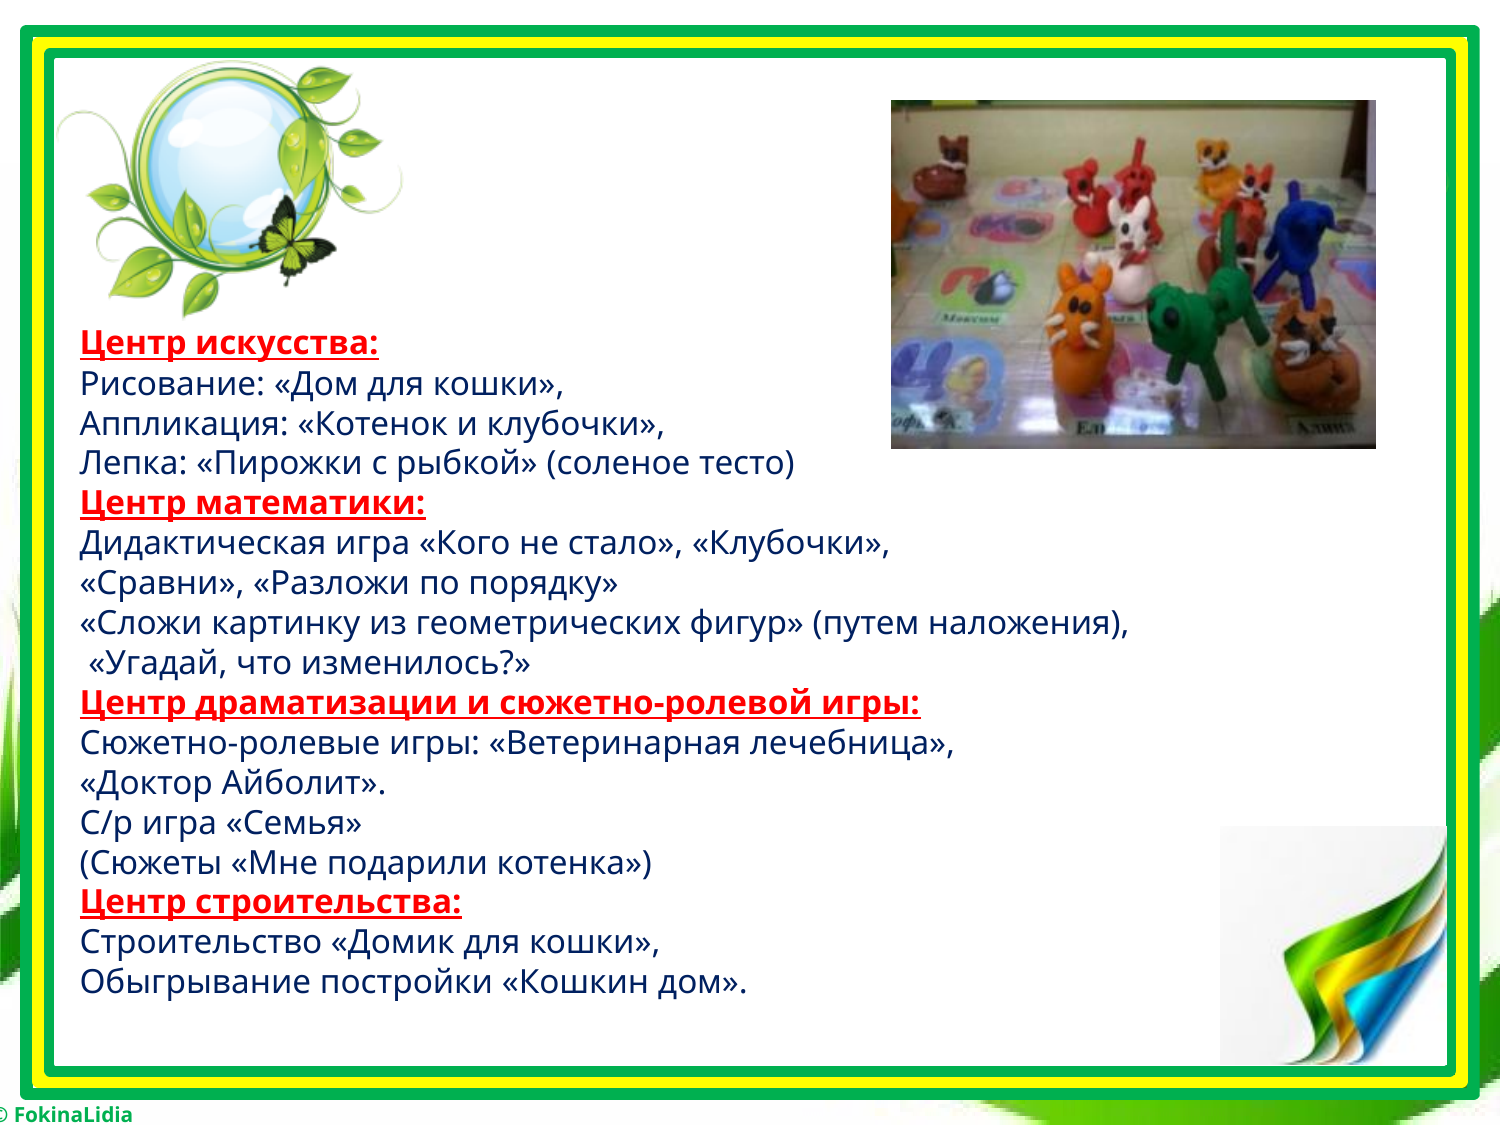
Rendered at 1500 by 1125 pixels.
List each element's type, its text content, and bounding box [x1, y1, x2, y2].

picture [0, 0, 1500, 1125]
picture [0, 1108, 6, 1121]
text_box Центр искусства: Рисование: «Дом для кошки», Аппликация: «Котенок и клубочки», Лепка: «Пирожки с рыбкой» (соленое тесто) Центр математики: Дидактическая игра «Кого не стало», «Клубочки», «Сравни», «Разложи по порядку» «Сложи картинку из геометрических фигур» (путем наложения), «Угадай, что изменилось?» Центр драматизации и сюжетно-ролевой игры: Сюжетно-ролевые игры: «Ветеринарная лечебница», «Доктор Айболит». С/р игра «Семья» (Сюжеты «Мне подарили котенка») Центр строительства: Строительство «Домик для кошки», Обыгрывание постройки «Кошкин дом». [64, 314, 1436, 1008]
